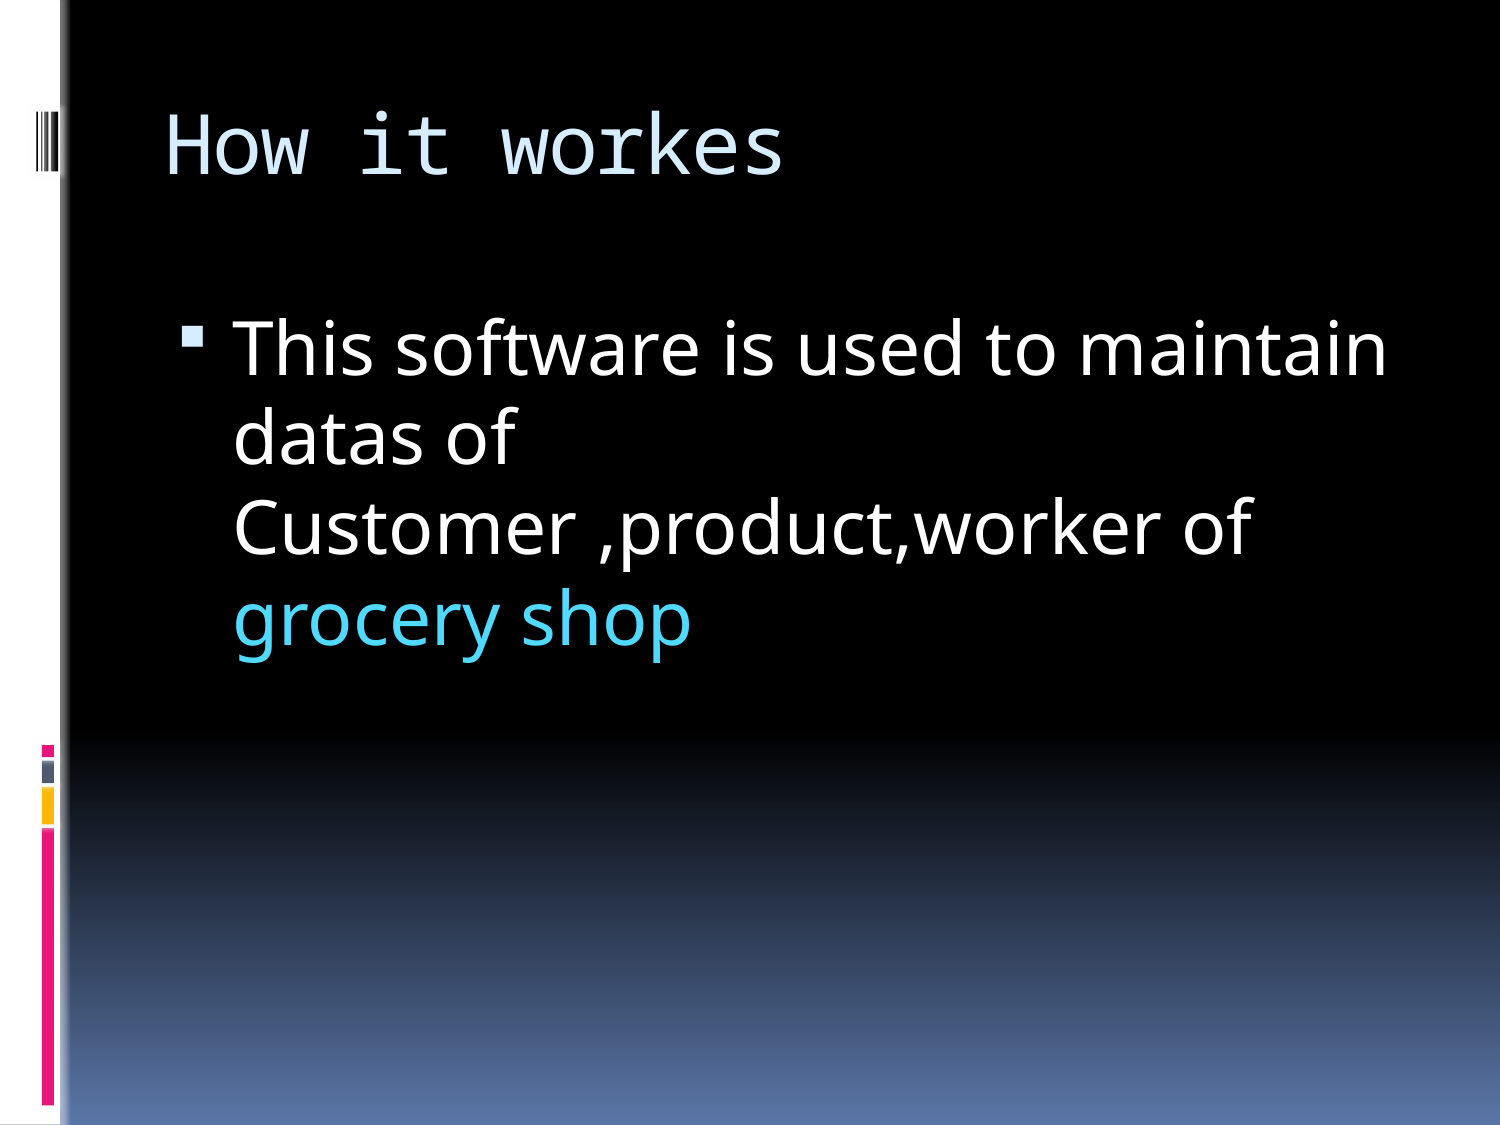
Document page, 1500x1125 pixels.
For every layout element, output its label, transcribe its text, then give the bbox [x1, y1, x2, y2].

list This software is used to maintain datas of Customer ,product,worker of grocery shop [150, 292, 1425, 1043]
title How it workes [150, 83, 1425, 234]
